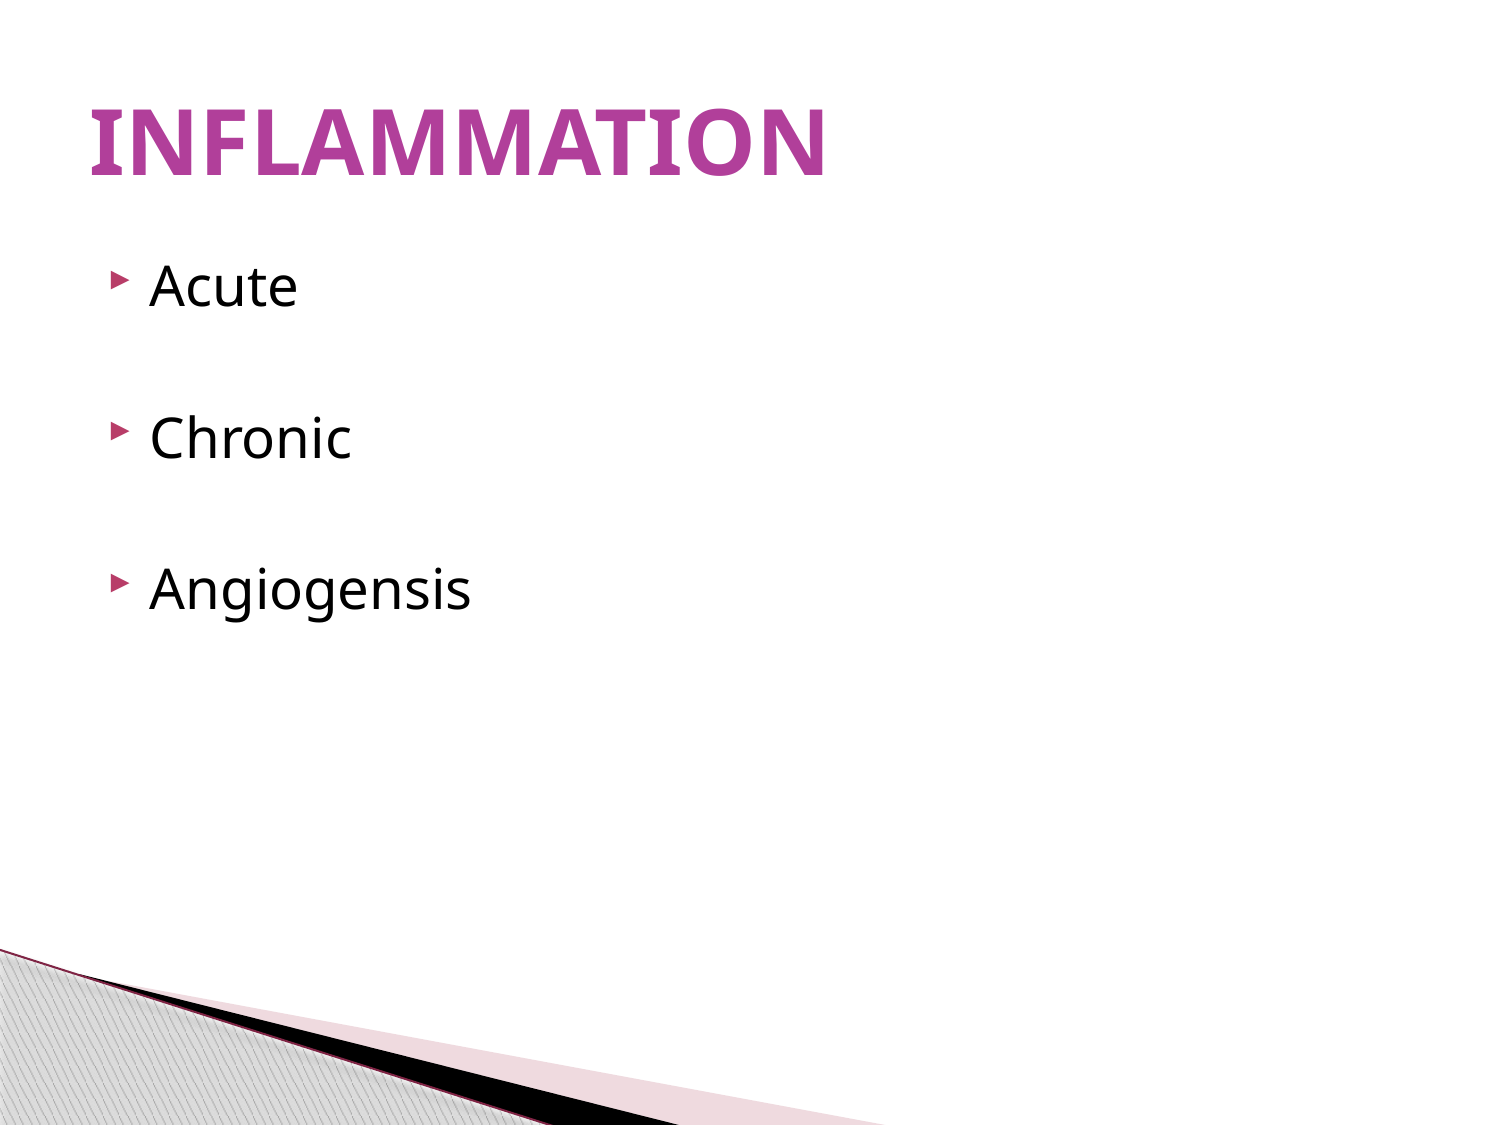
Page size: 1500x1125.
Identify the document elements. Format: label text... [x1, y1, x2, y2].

title INFLAMMATION [75, 45, 1425, 233]
list Acute Chronic Angiogensis [75, 243, 1425, 986]
